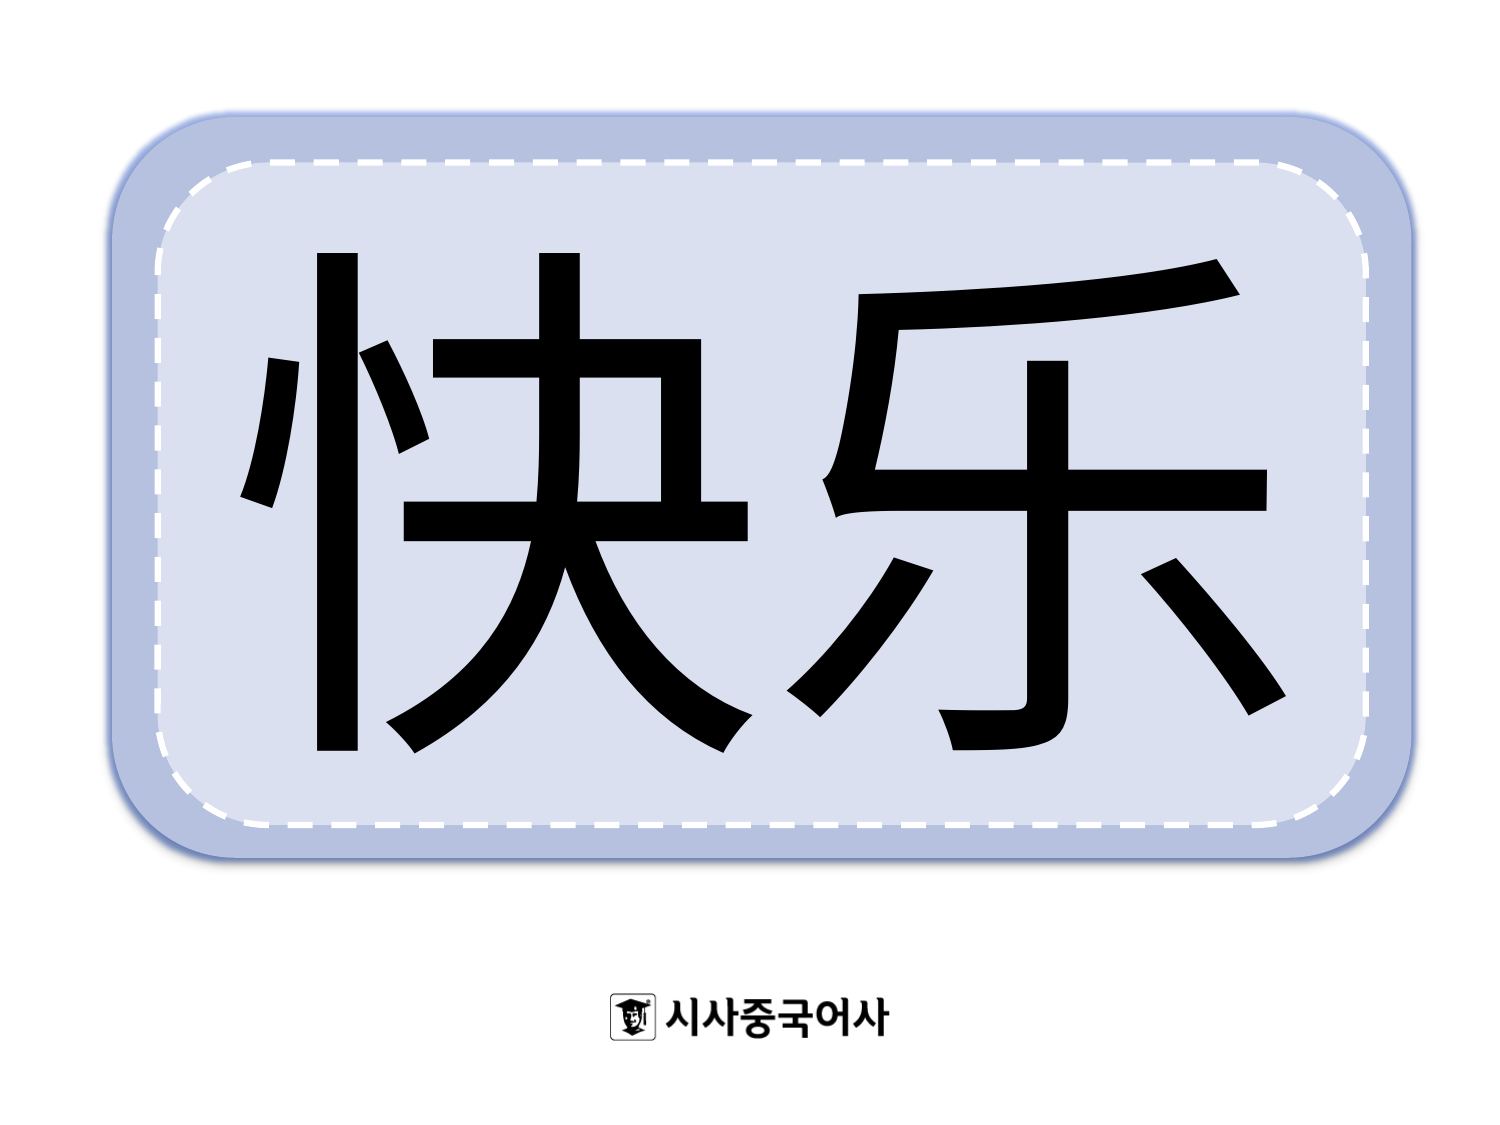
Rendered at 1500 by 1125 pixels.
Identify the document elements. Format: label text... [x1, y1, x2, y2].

picture [602, 987, 898, 1047]
text_box 快乐 [162, 160, 1371, 824]
